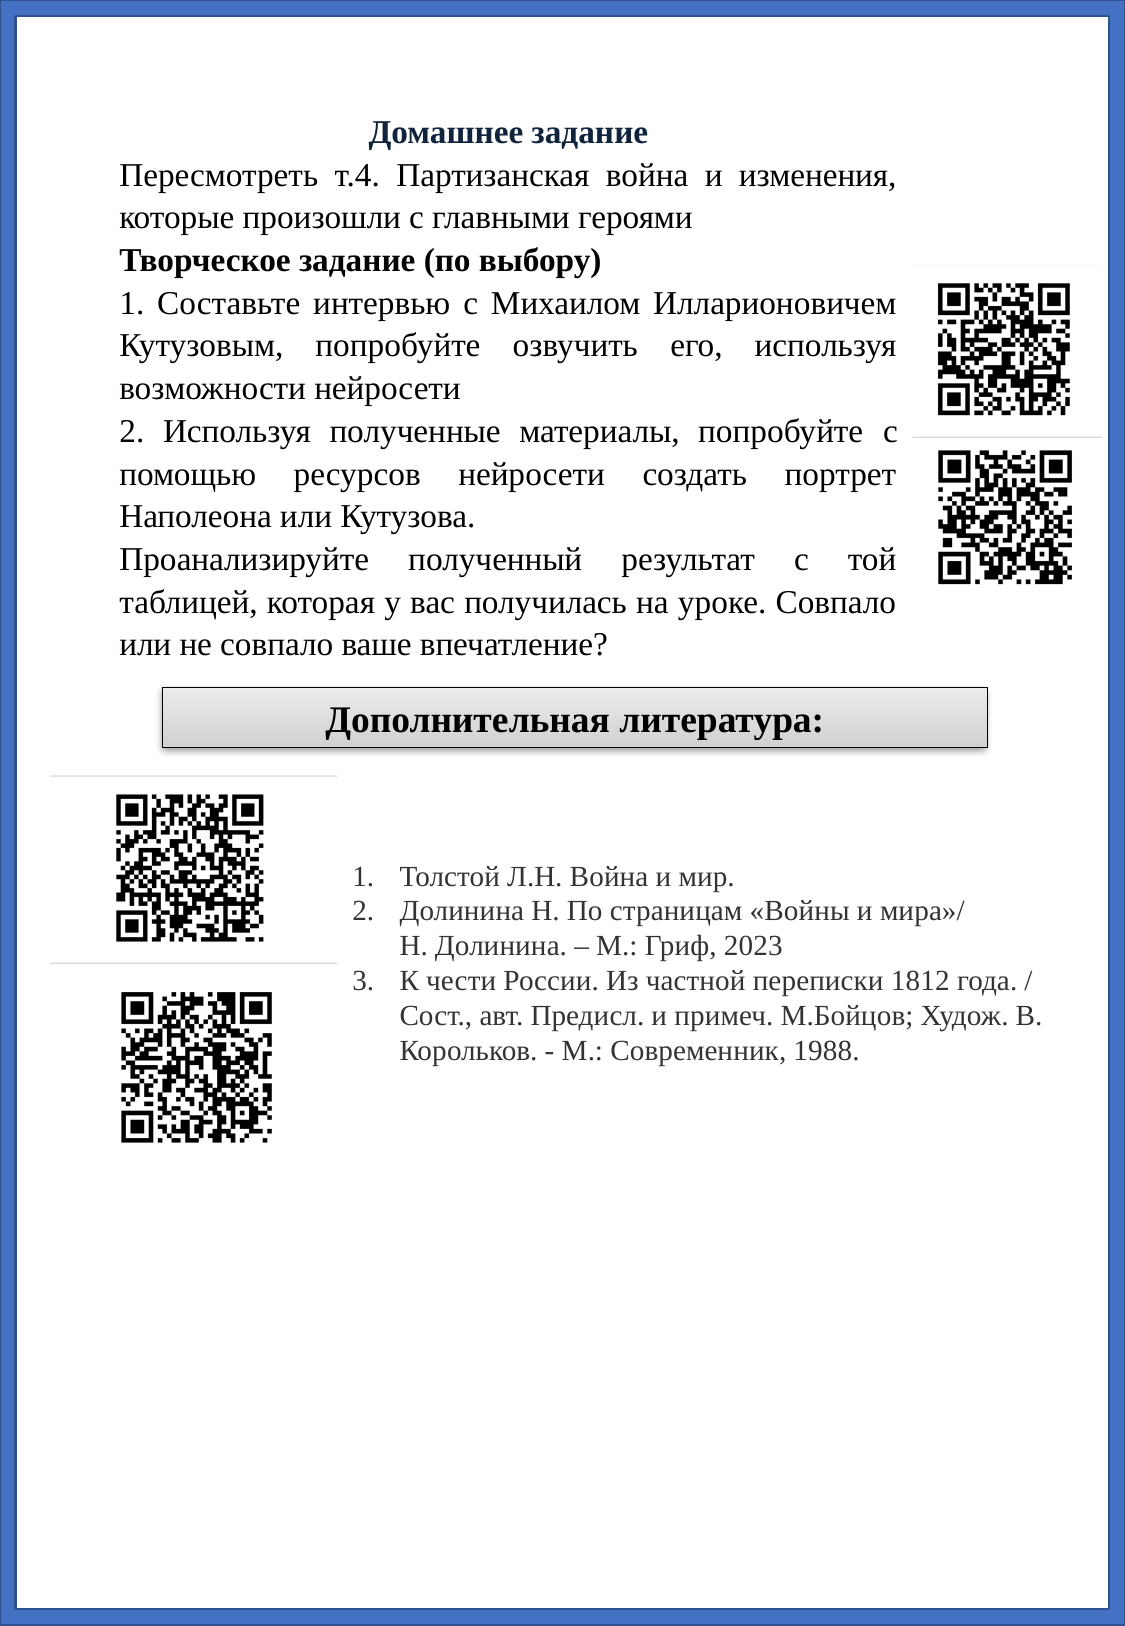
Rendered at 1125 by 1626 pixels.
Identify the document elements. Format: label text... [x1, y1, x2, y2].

picture [87, 978, 313, 1153]
text_box Толстой Л.Н. Война и мир. Долинина Н. По страницам «Войны и мира»/ Н. Долинина. – М.: Гриф, 2023 К чести России. Из частной переписки 1812 года. / Сост., авт. Предисл. и примеч. М.Бойцов; Худож. В. Корольков. - М.: Современник, 1988. [337, 849, 1069, 1074]
picture [49, 769, 338, 973]
text_box Дополнительная литература: [162, 687, 988, 748]
picture [912, 264, 1103, 596]
text_box Домашнее задание Пересмотреть т.4. Партизанская война и изменения, которые произошли с главными героями Творческое задание (по выбору) 1. Составьте интервью с Михаилом Илларионовичем Кутузовым, попробуйте озвучить его, используя возможности нейросети 2. Используя полученные материалы, попробуйте c помощью ресурсов нейросети создать портрет Наполеона или Кутузова. Проанализируйте полученный результат с той таблицей, которая у вас получилась на уроке. Совпало или не совпало ваше впечатление? [104, 99, 913, 670]
